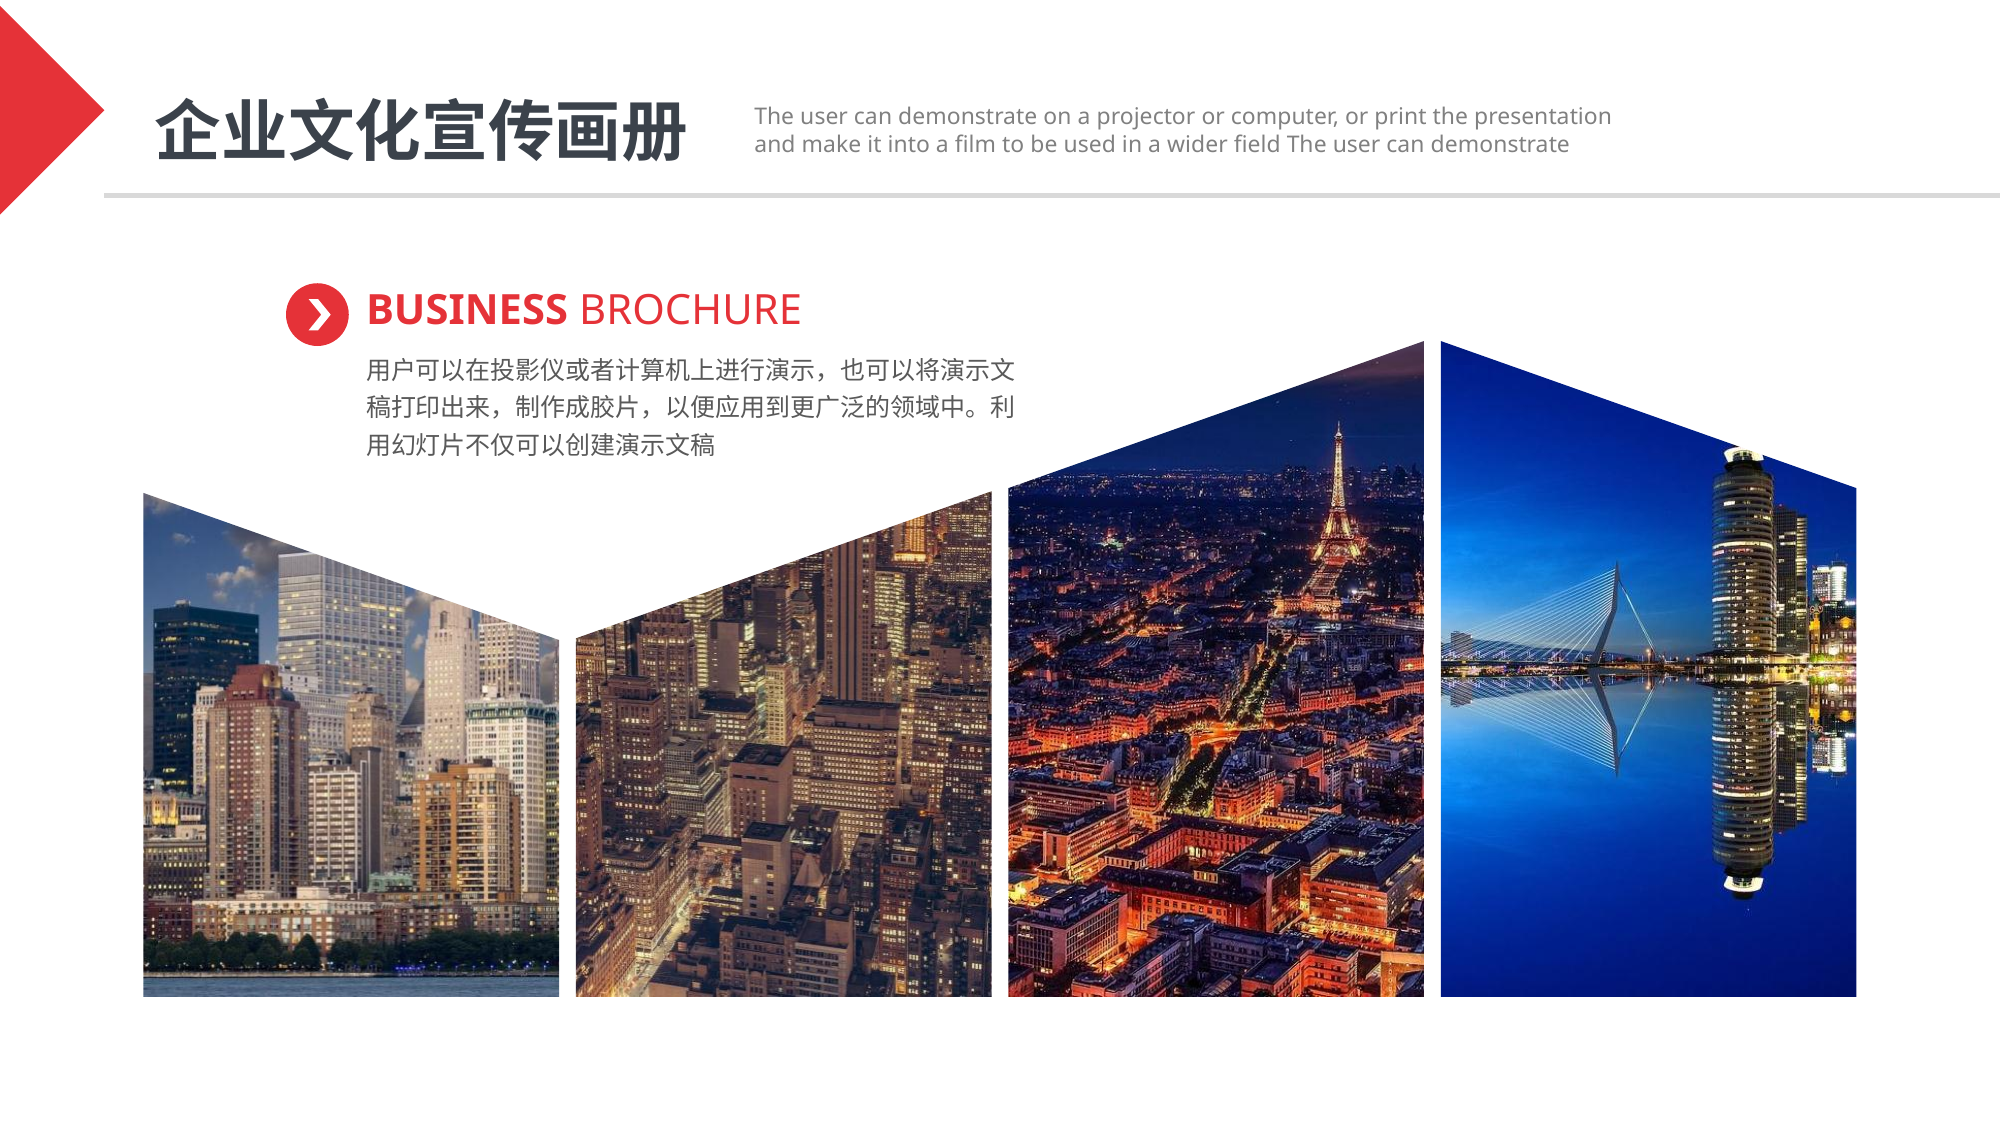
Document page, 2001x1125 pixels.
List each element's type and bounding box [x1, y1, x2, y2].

text_box [574, 489, 993, 998]
text_box [285, 275, 1051, 469]
text_box [1439, 339, 1858, 998]
text_box [0, 0, 2000, 238]
text_box [142, 491, 561, 998]
text_box [1007, 339, 1425, 998]
